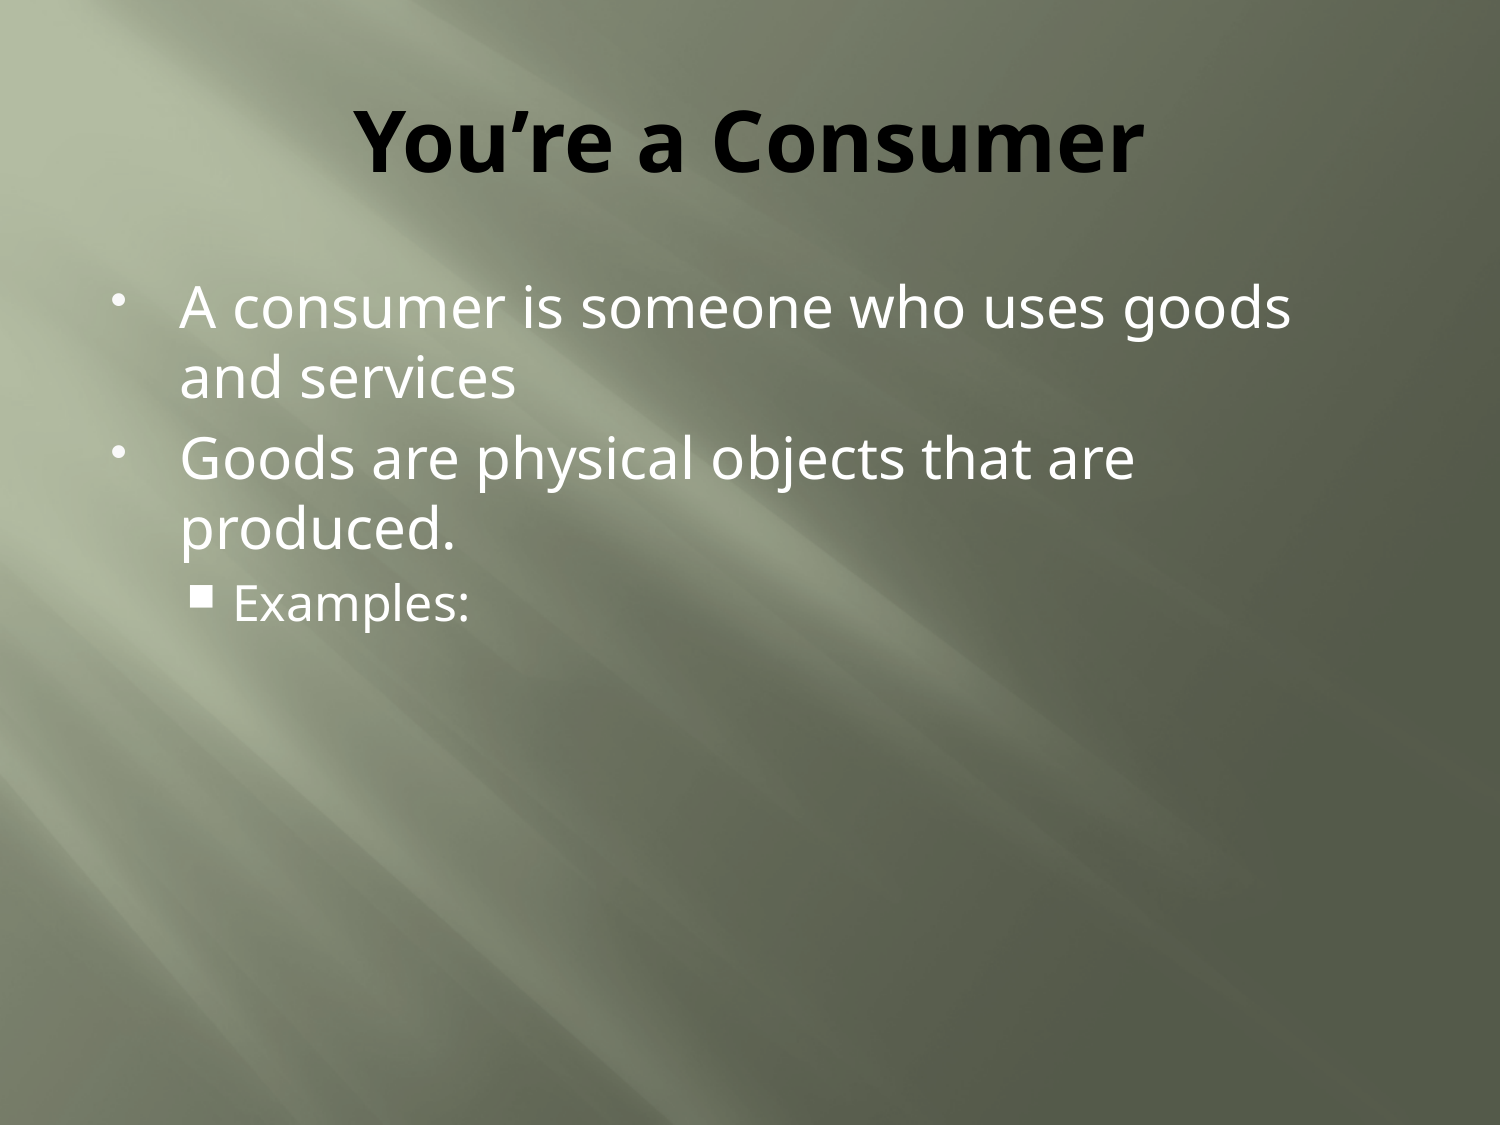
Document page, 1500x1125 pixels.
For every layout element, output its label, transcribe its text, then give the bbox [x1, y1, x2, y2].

list A consumer is someone who uses goods and services Goods are physical objects that are produced. Examples: [75, 262, 1425, 1035]
title You’re a Consumer [75, 45, 1425, 233]
